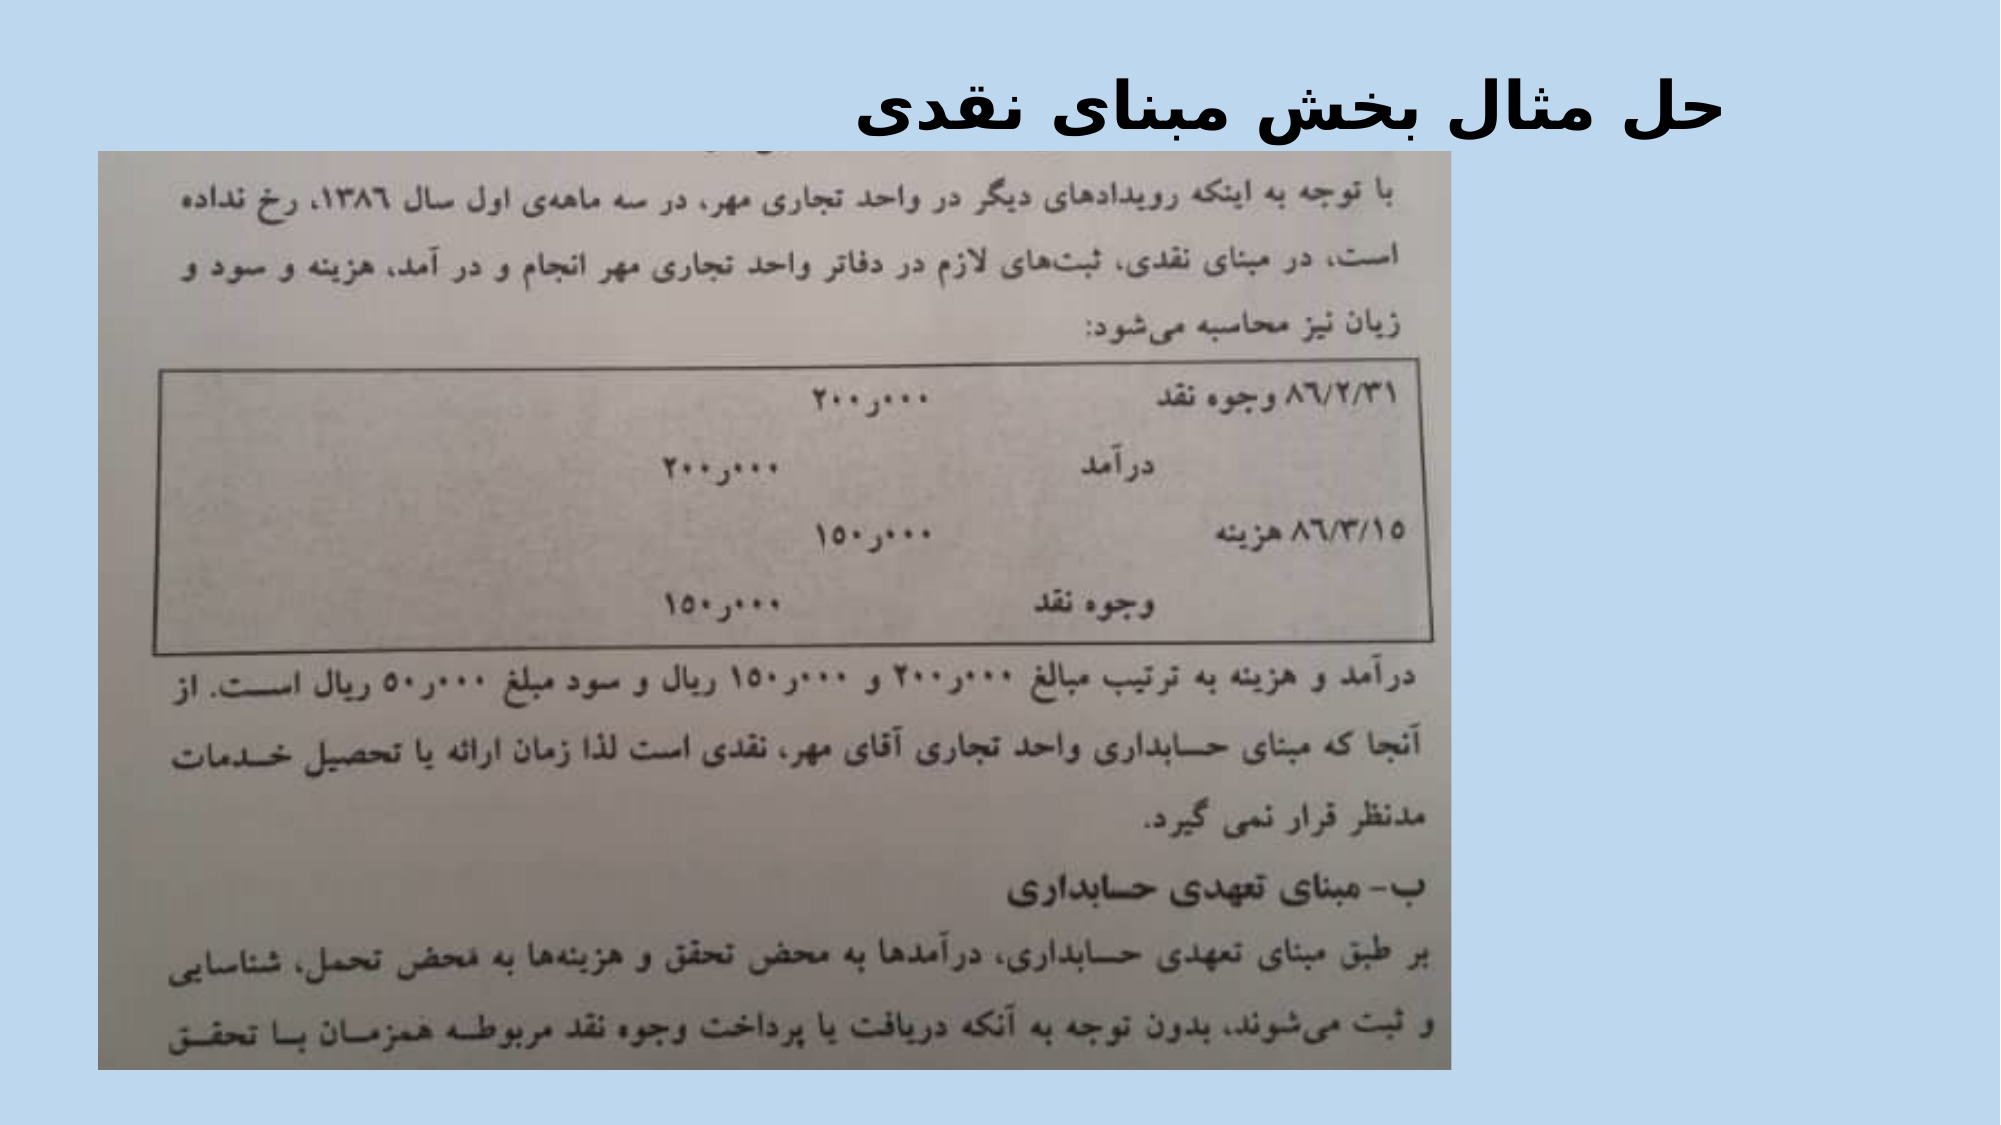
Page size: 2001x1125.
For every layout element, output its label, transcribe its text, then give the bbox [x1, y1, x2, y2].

text_box حل مثال بخش مبنای نقدی [500, 55, 1743, 151]
picture [97, 151, 1452, 1070]
